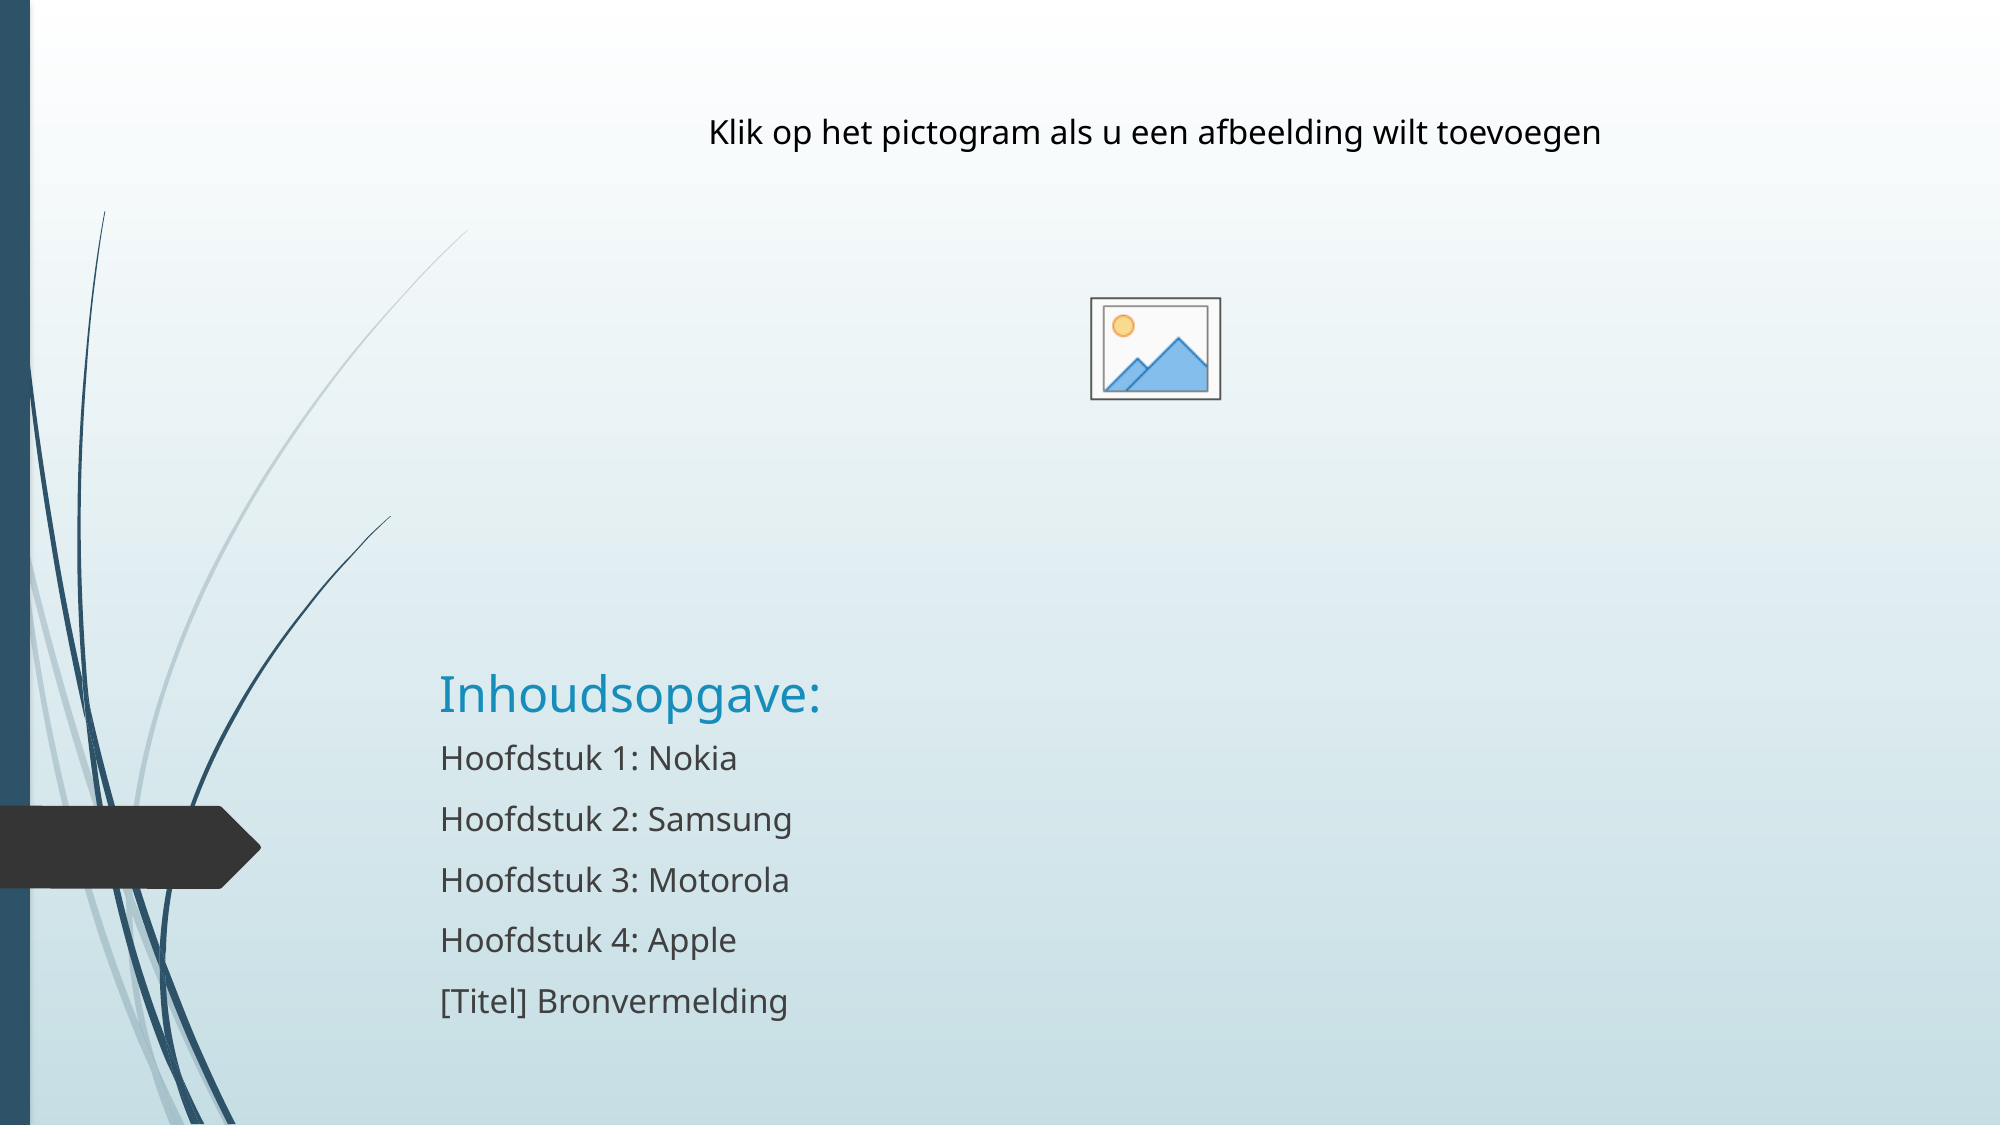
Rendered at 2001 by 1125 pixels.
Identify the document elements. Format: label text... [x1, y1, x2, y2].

list Hoofdstuk 1: Nokia Hoofdstuk 2: Samsung Hoofdstuk 3: Motorola Hoofdstuk 4: Apple [Titel] Bronvermelding [424, 729, 1888, 811]
title Inhoudsopgave: [424, 636, 1888, 729]
picture [424, 103, 1888, 596]
